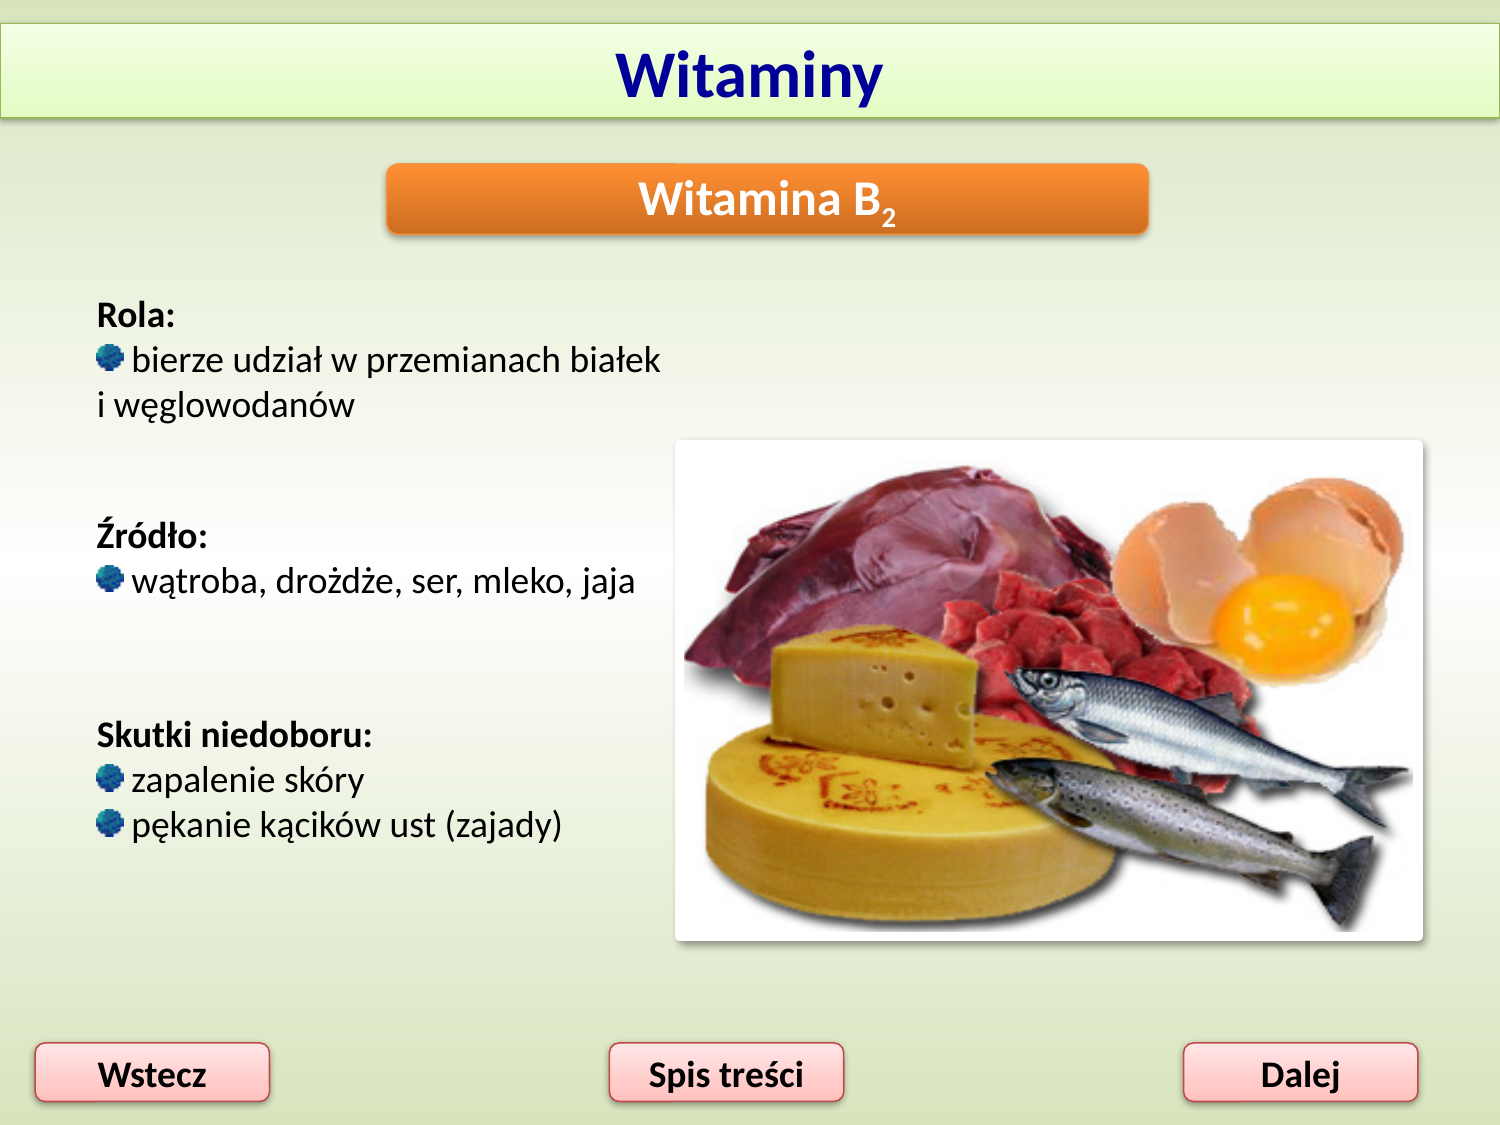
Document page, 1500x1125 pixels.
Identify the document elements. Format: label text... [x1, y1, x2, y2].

picture [96, 344, 124, 371]
picture [96, 809, 124, 837]
text_box Dalej [1182, 1042, 1419, 1103]
text_box Skutki niedoboru: zapalenie skóry pękanie kącików ust (zajady) [82, 703, 676, 853]
text_box Źródło: wątroba, drożdże, ser, mleko, jaja [81, 503, 676, 609]
text_box [678, 442, 1420, 939]
text_box Rola: bierze udział w przemianach białek i węglowodanów [82, 282, 903, 433]
picture [96, 764, 124, 792]
text_box Wstecz [34, 1042, 271, 1103]
picture [96, 565, 124, 592]
text_box Spis treści [608, 1042, 845, 1103]
text_box Witaminy [0, 23, 1500, 119]
text_box Witamina B2 [385, 163, 1150, 236]
